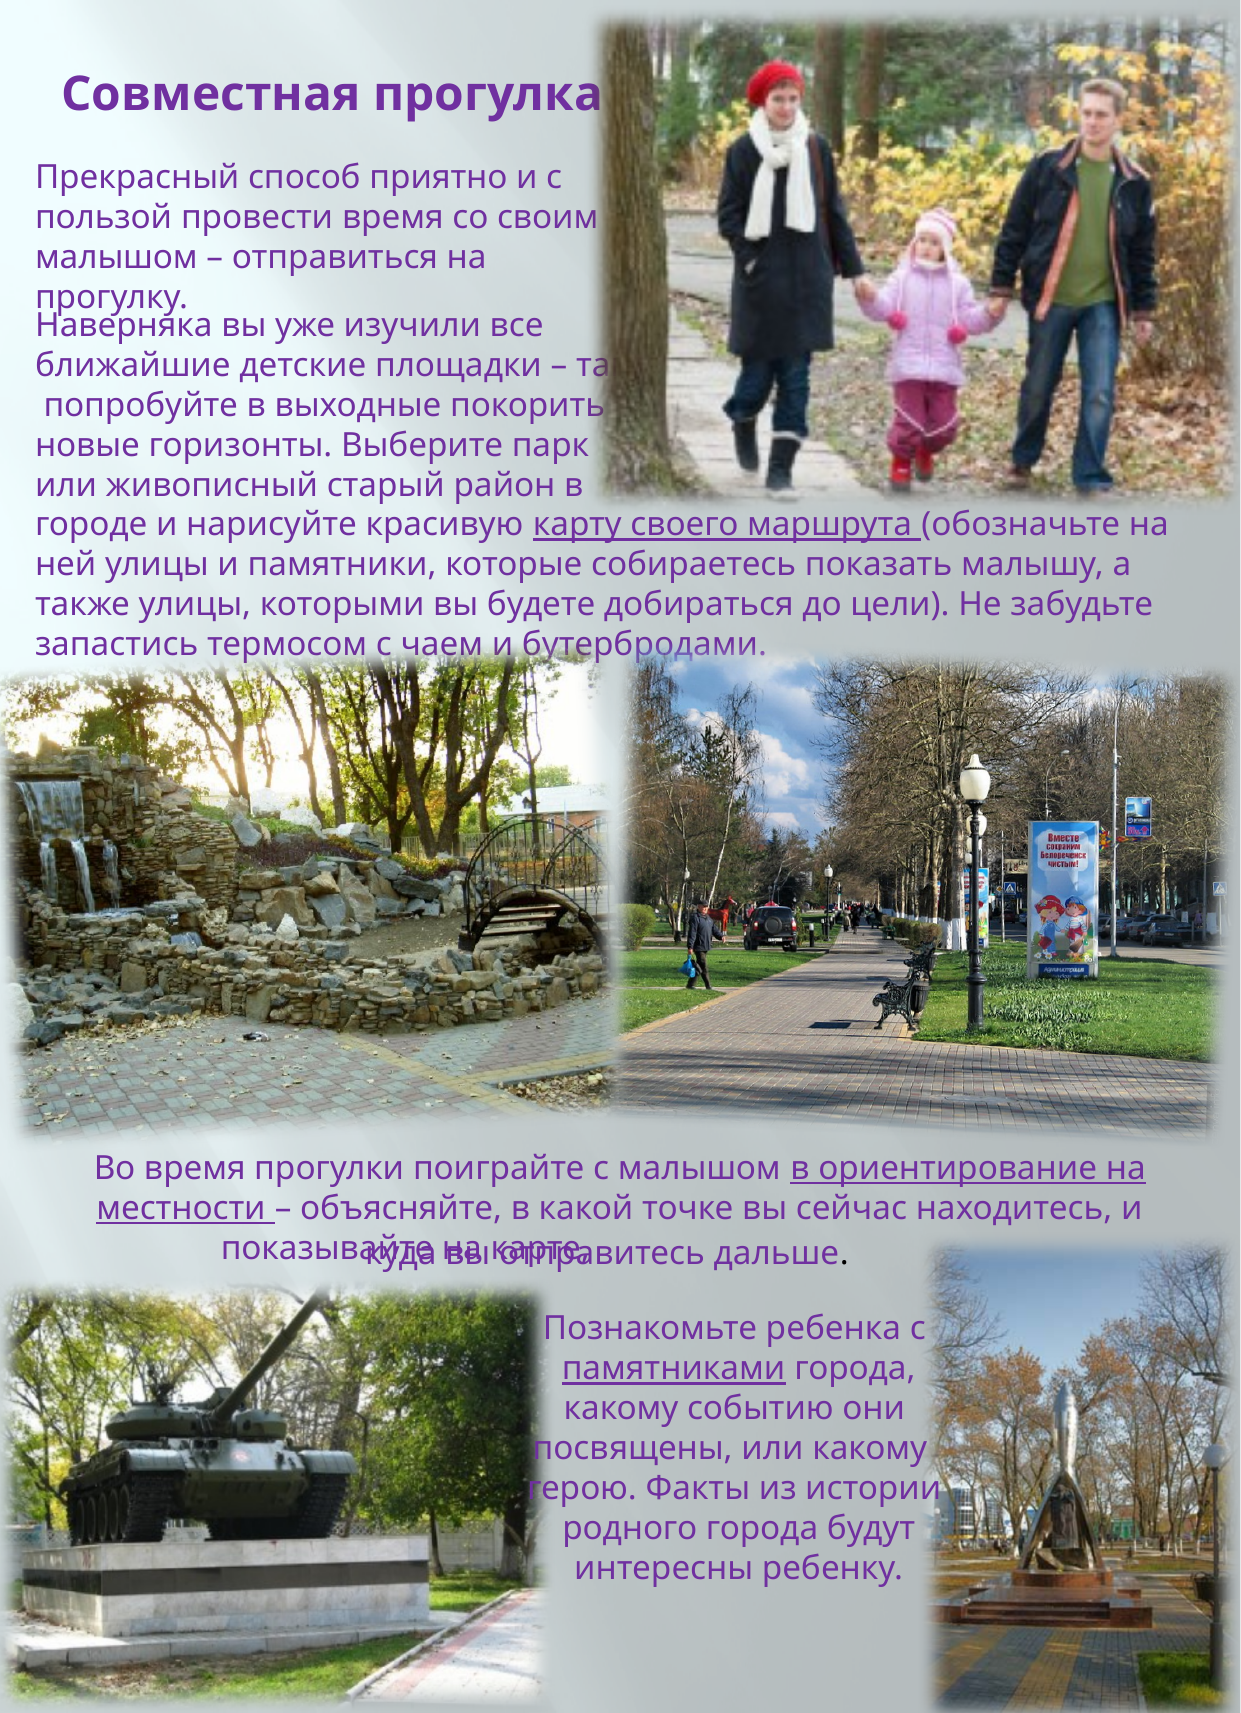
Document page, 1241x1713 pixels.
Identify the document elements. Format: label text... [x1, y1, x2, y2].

text_box Познакомьте ребенка с памятниками города, какому событию они посвящены, или какому герою. Факты из истории родного города будут интересны ребенку. [588, 1297, 917, 1595]
picture [917, 1230, 1241, 1713]
text_box Совместная прогулка [44, 53, 584, 129]
picture [0, 647, 1236, 1138]
text_box куда вы отправитесь дальше. [347, 1222, 866, 1280]
picture [0, 1277, 555, 1713]
text_box Во время прогулки поиграйте с малышом в ориентирование на местности – объясняйте, в какой точке вы сейчас находитесь, и показывайте на карте, [0, 1138, 1241, 1275]
text_box Наверняка вы уже изучили все ближайшие детские площадки – так попробуйте в выходные покорить новые горизонты. Выберите парк или живописный старый район в городе и нарисуйте красивую карту своего маршрута (обозначьте на ней улицы и памятники, которые собираетесь показать малышу, а также улицы, которыми вы будете добираться до цели). Не забудьте запастись термосом с чаем и бутербродами. [17, 324, 1223, 650]
picture [584, 5, 1241, 515]
text_box Прекрасный способ приятно и с пользой провести время со своим малышом – отправиться на прогулку. [17, 147, 584, 324]
